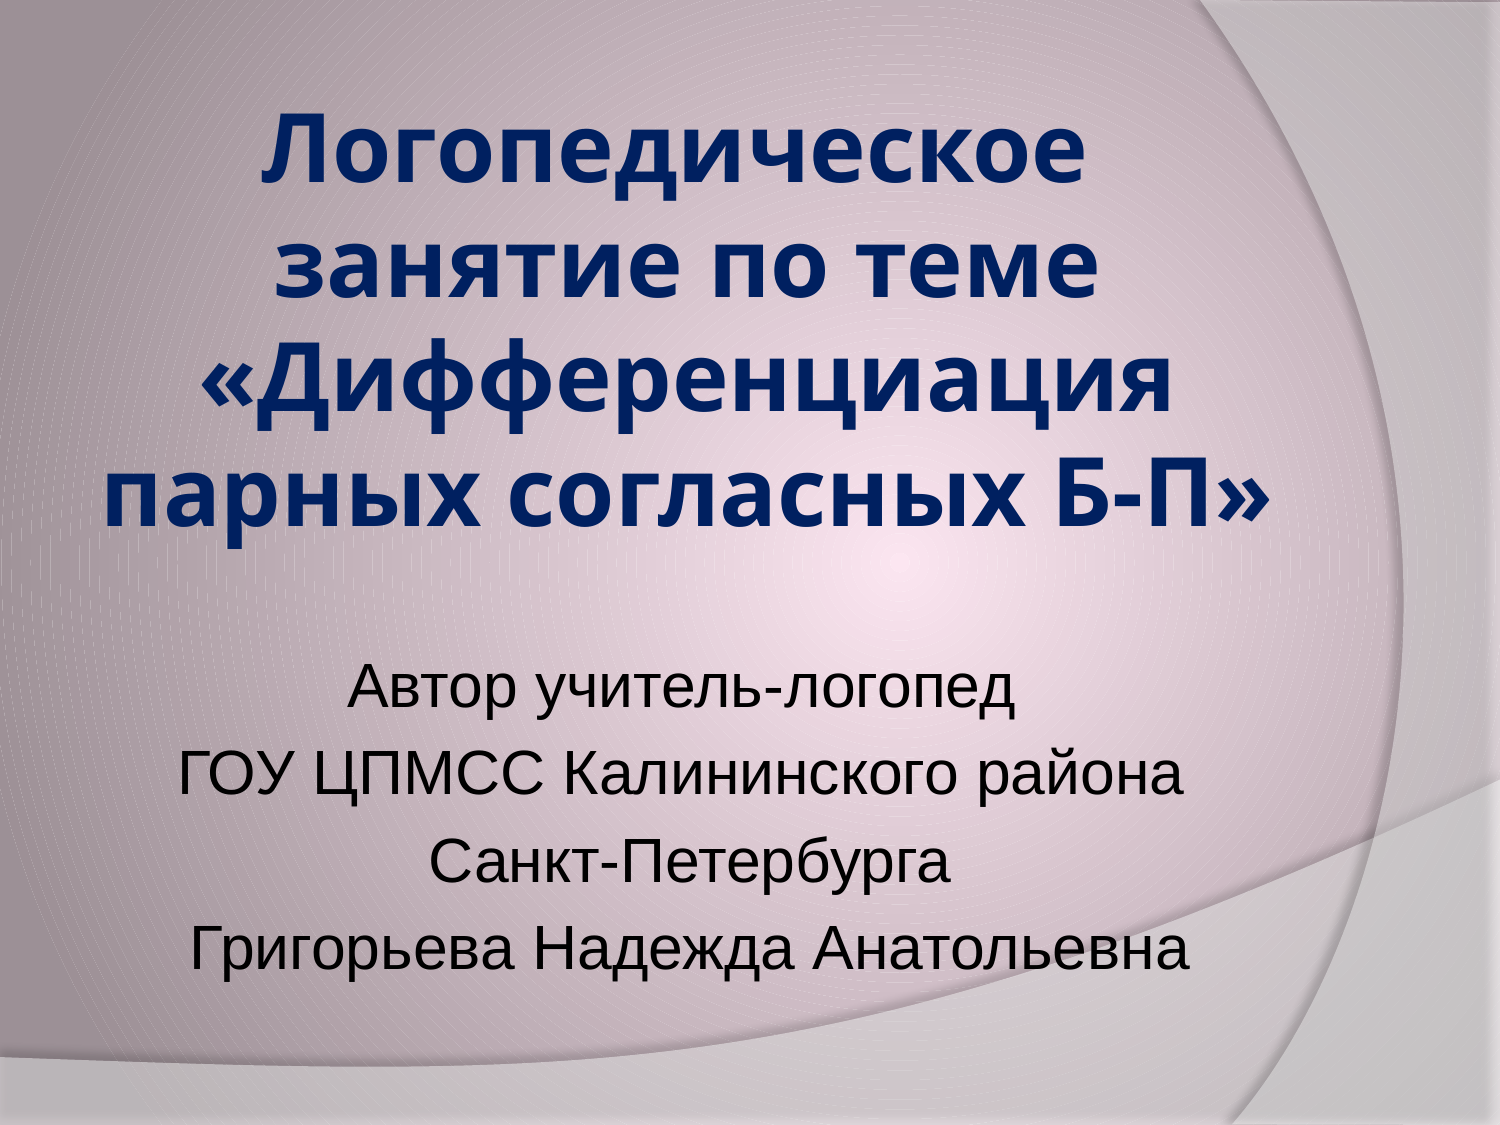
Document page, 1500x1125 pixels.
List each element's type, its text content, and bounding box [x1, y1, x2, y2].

title Логопедическое занятие по теме «Дифференциация парных согласных Б-П» [75, 45, 1300, 588]
list Автор учитель-логопед ГОУ ЦПМСС Калининского района Санкт-Петербурга Григорьева Надежда Анатольевна [75, 637, 1300, 1005]
